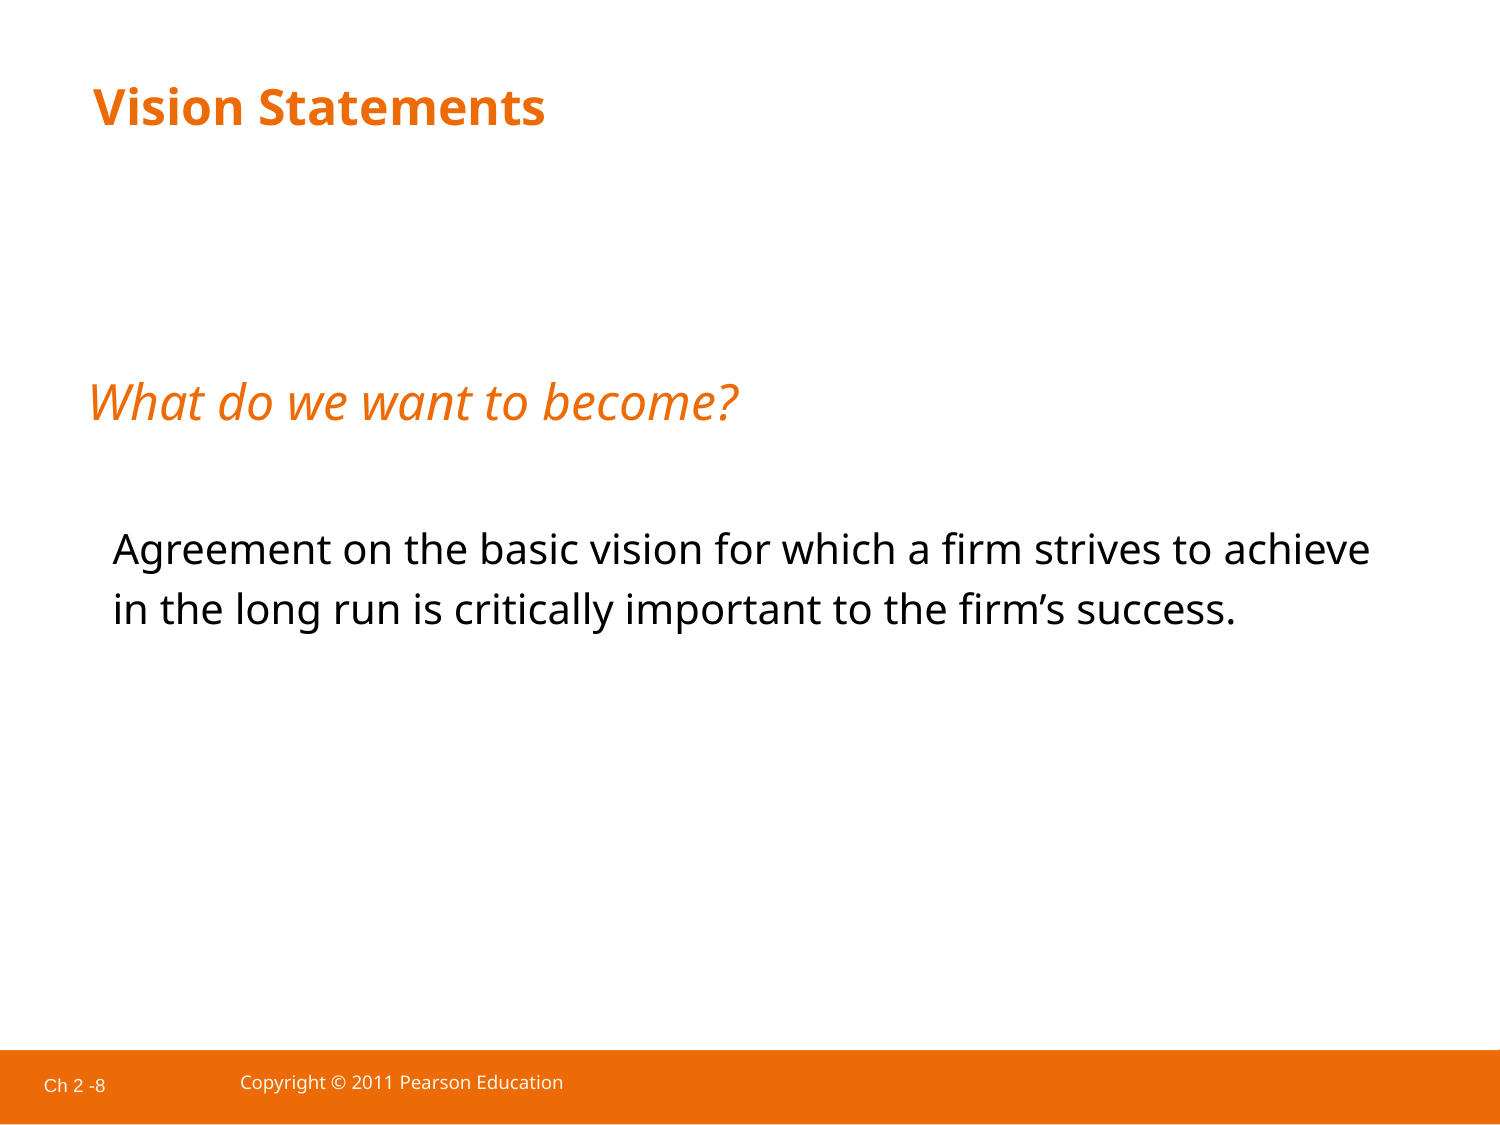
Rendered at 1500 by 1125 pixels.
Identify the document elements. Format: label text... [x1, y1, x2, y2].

text_box Ch 2 -8 [43, 1073, 111, 1097]
list Agreement on the basic vision for which a firm strives to achieve in the long run is critically important to the firm’s success. [111, 511, 1376, 1125]
text_box [0, 1050, 111, 1125]
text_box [87, 324, 1163, 432]
picture [1248, 1042, 1500, 1124]
text_box Vision Statements [87, 74, 1090, 136]
